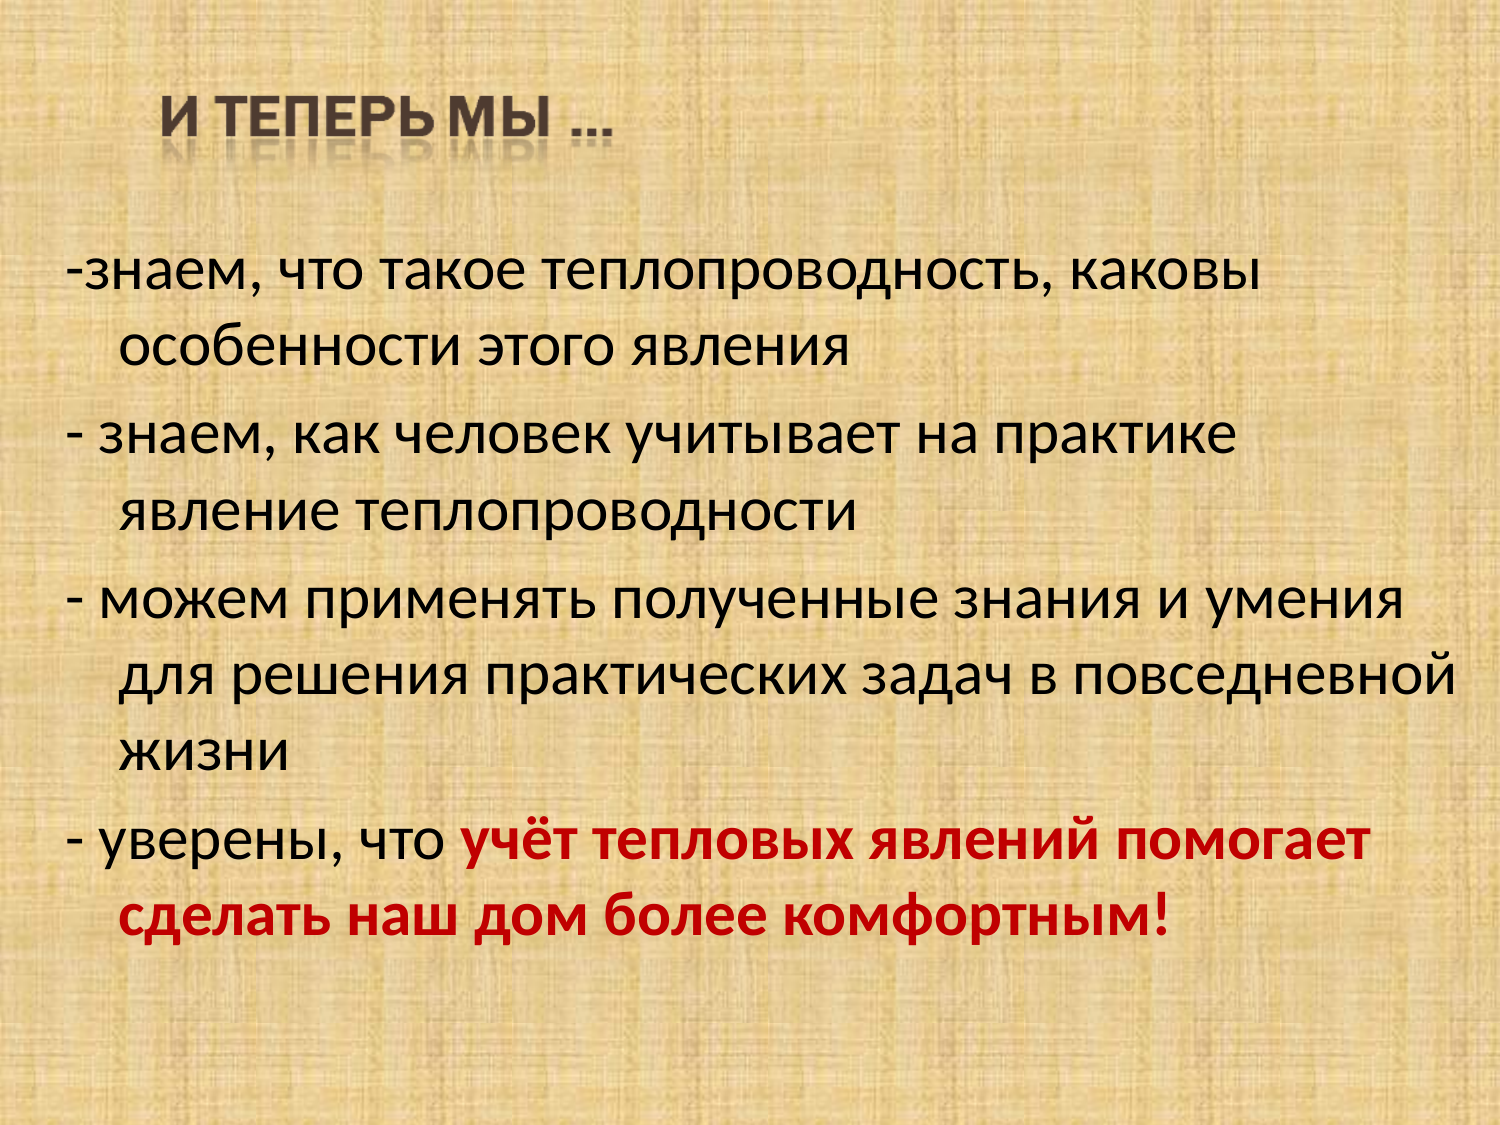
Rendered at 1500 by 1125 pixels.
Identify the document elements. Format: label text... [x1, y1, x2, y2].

picture [0, 0, 1500, 1125]
list -знаем, что такое теплопроводность, каковы особенности этого явления - знаем, как человек учитывает на практике явление теплопроводности - можем применять полученные знания и умения для решения практических задач в повседневной жизни - уверены, что учёт тепловых явлений помогает сделать наш дом более комфортным! [50, 218, 1475, 961]
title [116, 58, 1360, 212]
